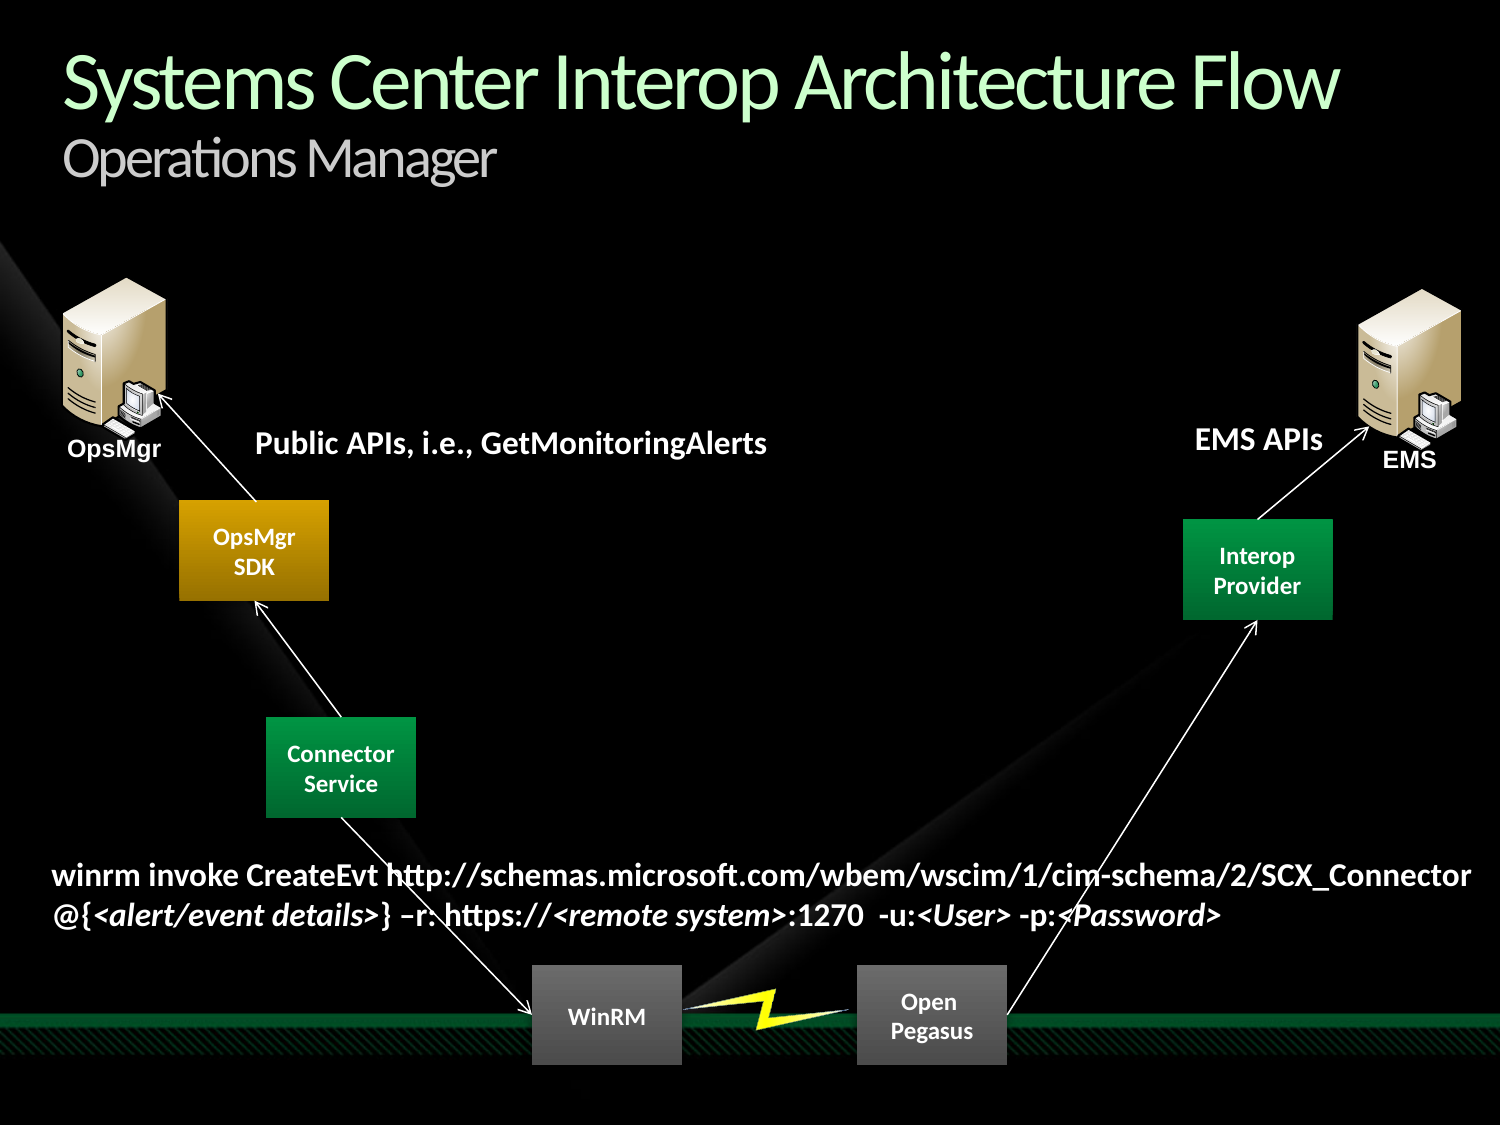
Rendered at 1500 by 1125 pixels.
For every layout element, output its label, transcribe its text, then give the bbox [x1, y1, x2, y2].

text_box Connector Service [266, 716, 417, 818]
text_box Open Pegasus [857, 964, 1008, 1066]
text_box Public APIs, i.e., GetMonitoringAlerts [267, 413, 784, 469]
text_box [1006, 619, 1258, 1016]
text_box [239, 615, 357, 703]
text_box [674, 971, 858, 1074]
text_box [1266, 416, 1361, 529]
title Systems Center Interop Architecture Flow Operations Manager [62, 37, 1438, 147]
picture [0, 0, 1500, 1125]
text_box winrm invoke CreateEvt http://schemas.microsoft.com/wbem/wscim/1/cim-schema/2/SCX_Connector @{<alert/event details>} –r: https://<remote system>:1270 -u:<User> -p:<Password> [36, 845, 331, 941]
text_box Interop Provider [1182, 519, 1333, 620]
text_box EMS APIs [1179, 409, 1339, 465]
text_box OpsMgr SDK [179, 500, 330, 601]
text_box WinRM [531, 964, 682, 1066]
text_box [337, 820, 536, 1012]
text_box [152, 398, 262, 498]
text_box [1354, 271, 1470, 476]
text_box winrm invoke CreateEvt http://schemas.microsoft.com/wbem/wscim/1/cim-schema/2/SCX_Connector @{<alert/event details>} –r: https://<remote system>:1270 -u:<User> -p:<Password> [541, 845, 1001, 941]
text_box winrm invoke CreateEvt http://schemas.microsoft.com/wbem/wscim/1/cim-schema/2/SCX_Connector @{<alert/event details>} –r: https://<remote system>:1270 -u:<User> -p:<Password> [1263, 845, 1489, 941]
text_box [52, 271, 176, 476]
